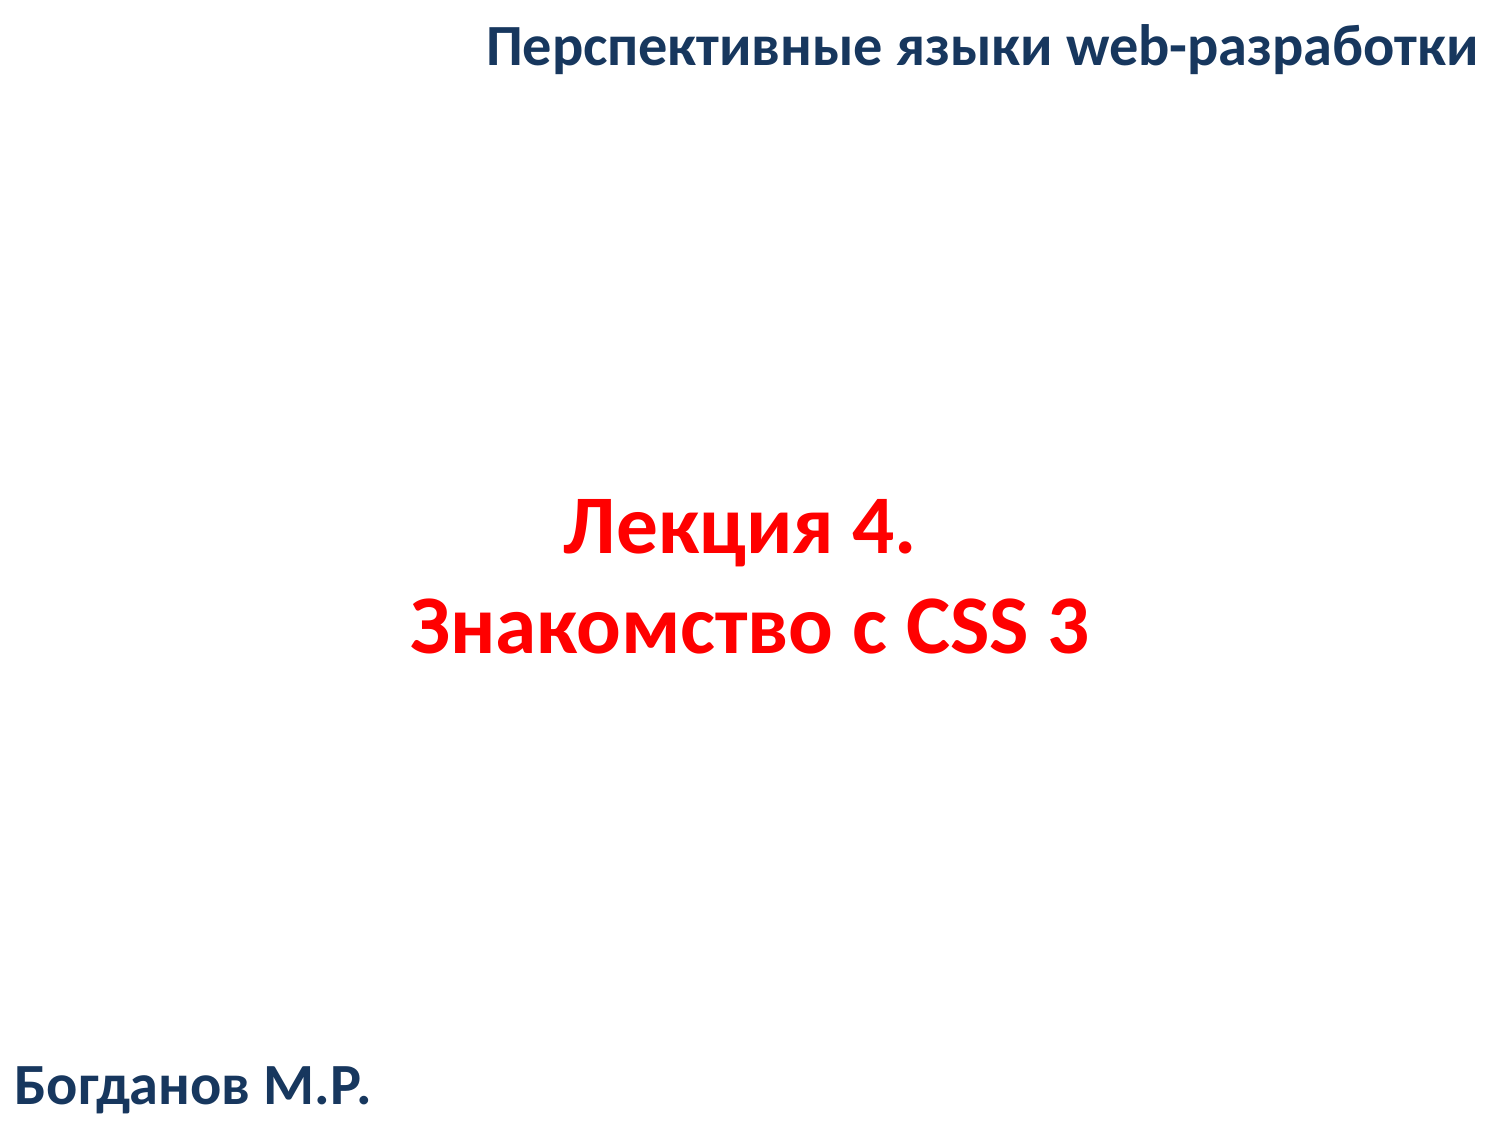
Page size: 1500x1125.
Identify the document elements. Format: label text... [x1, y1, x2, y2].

text_box Перспективные языки web-разработки [471, 0, 1494, 85]
text_box Богданов М.Р. [0, 1039, 387, 1124]
text_box Лекция 4. Знакомство с CSS 3 [0, 462, 1500, 678]
